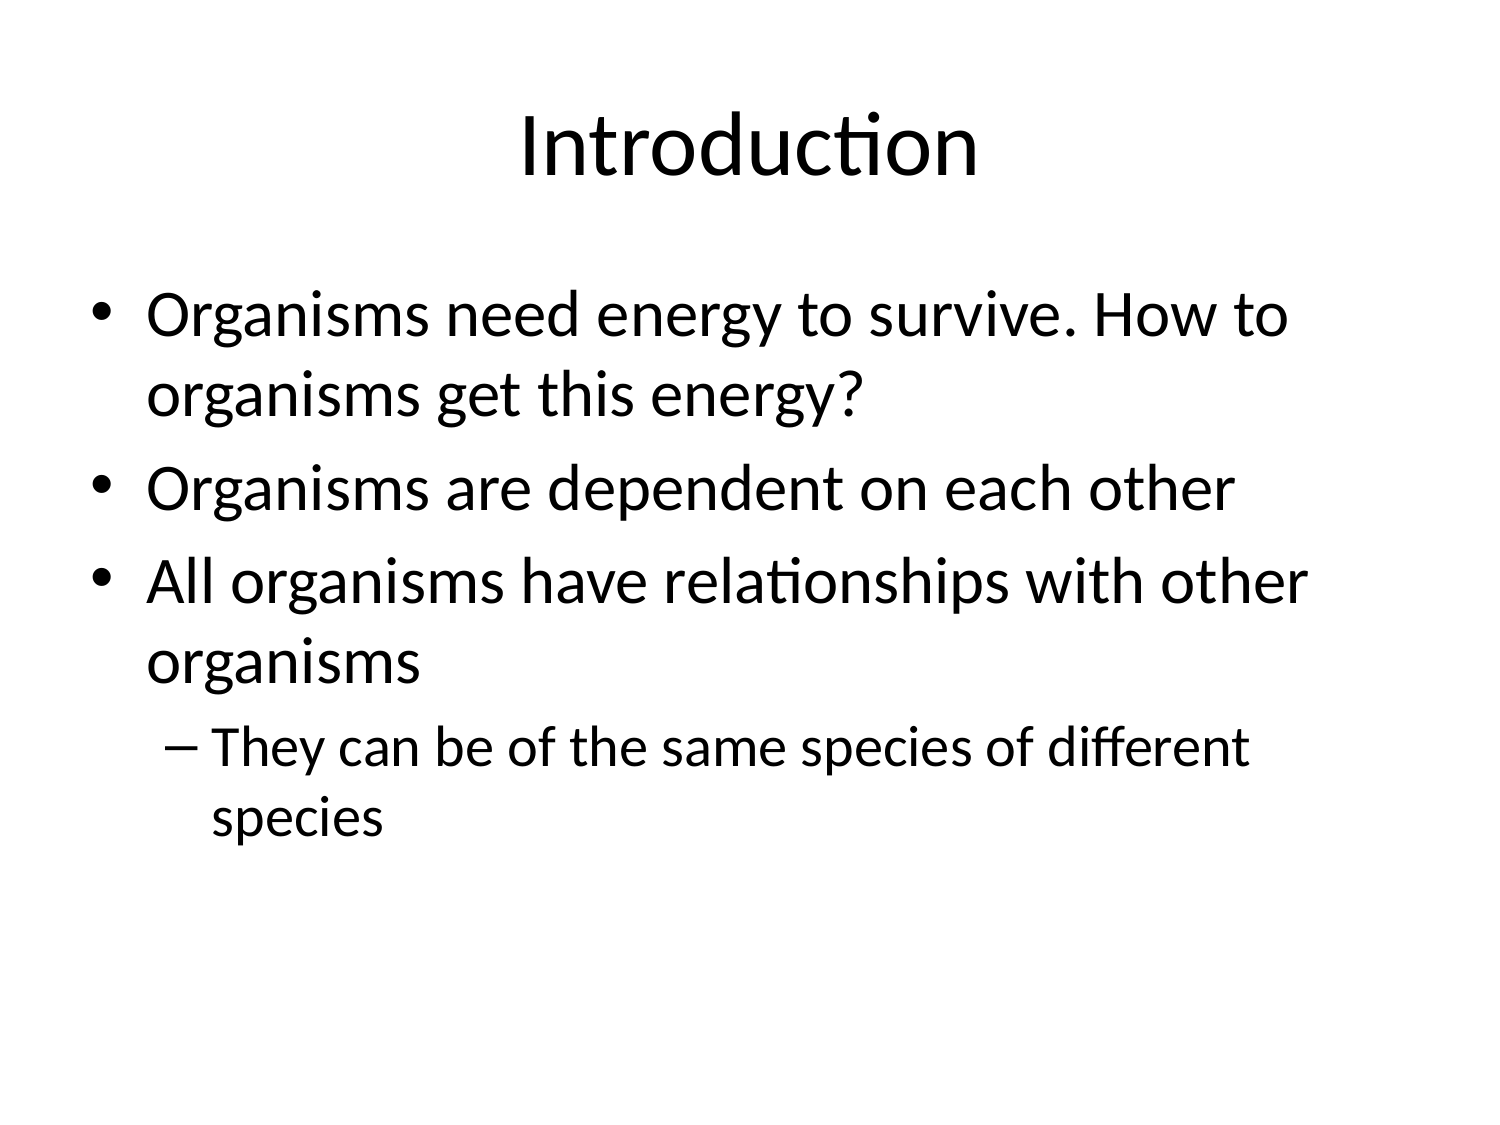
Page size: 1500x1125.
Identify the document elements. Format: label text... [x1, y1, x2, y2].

list Organisms need energy to survive. How to organisms get this energy? Organisms are dependent on each other All organisms have relationships with other organisms They can be of the same species of different species [75, 262, 1425, 1005]
title Introduction [75, 45, 1425, 233]
